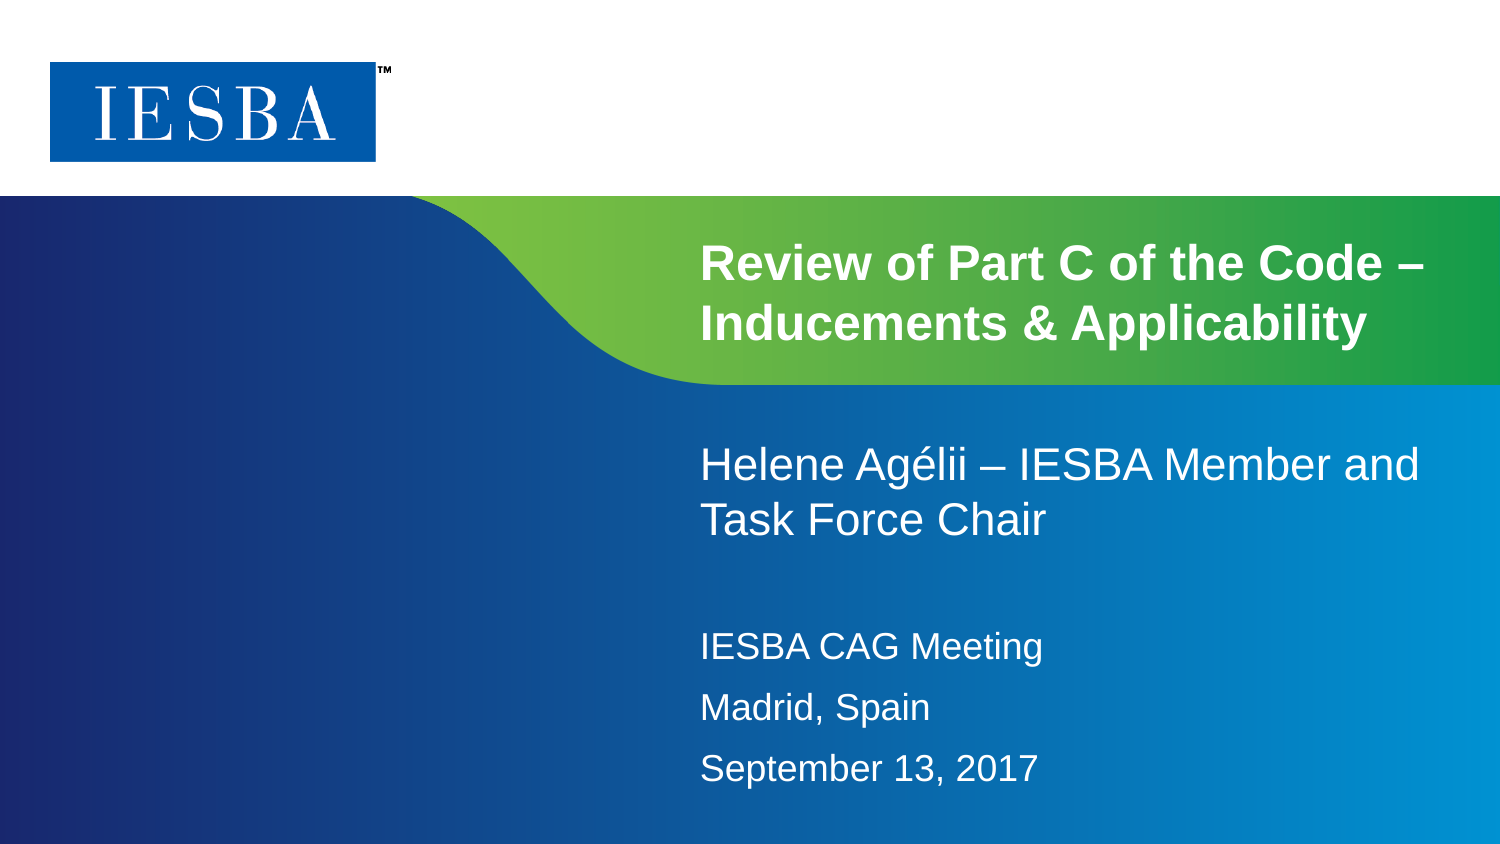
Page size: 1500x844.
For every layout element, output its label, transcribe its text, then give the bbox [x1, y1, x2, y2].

picture [50, 62, 391, 162]
subtitle Helene Agélii – IESBA Member and Task Force Chair IESBA CAG Meeting Madrid, Spain September 13, 2017 [699, 434, 1488, 785]
title Review of Part C of the Code – Inducements & Applicability [699, 229, 1463, 352]
picture [412, 196, 1500, 385]
